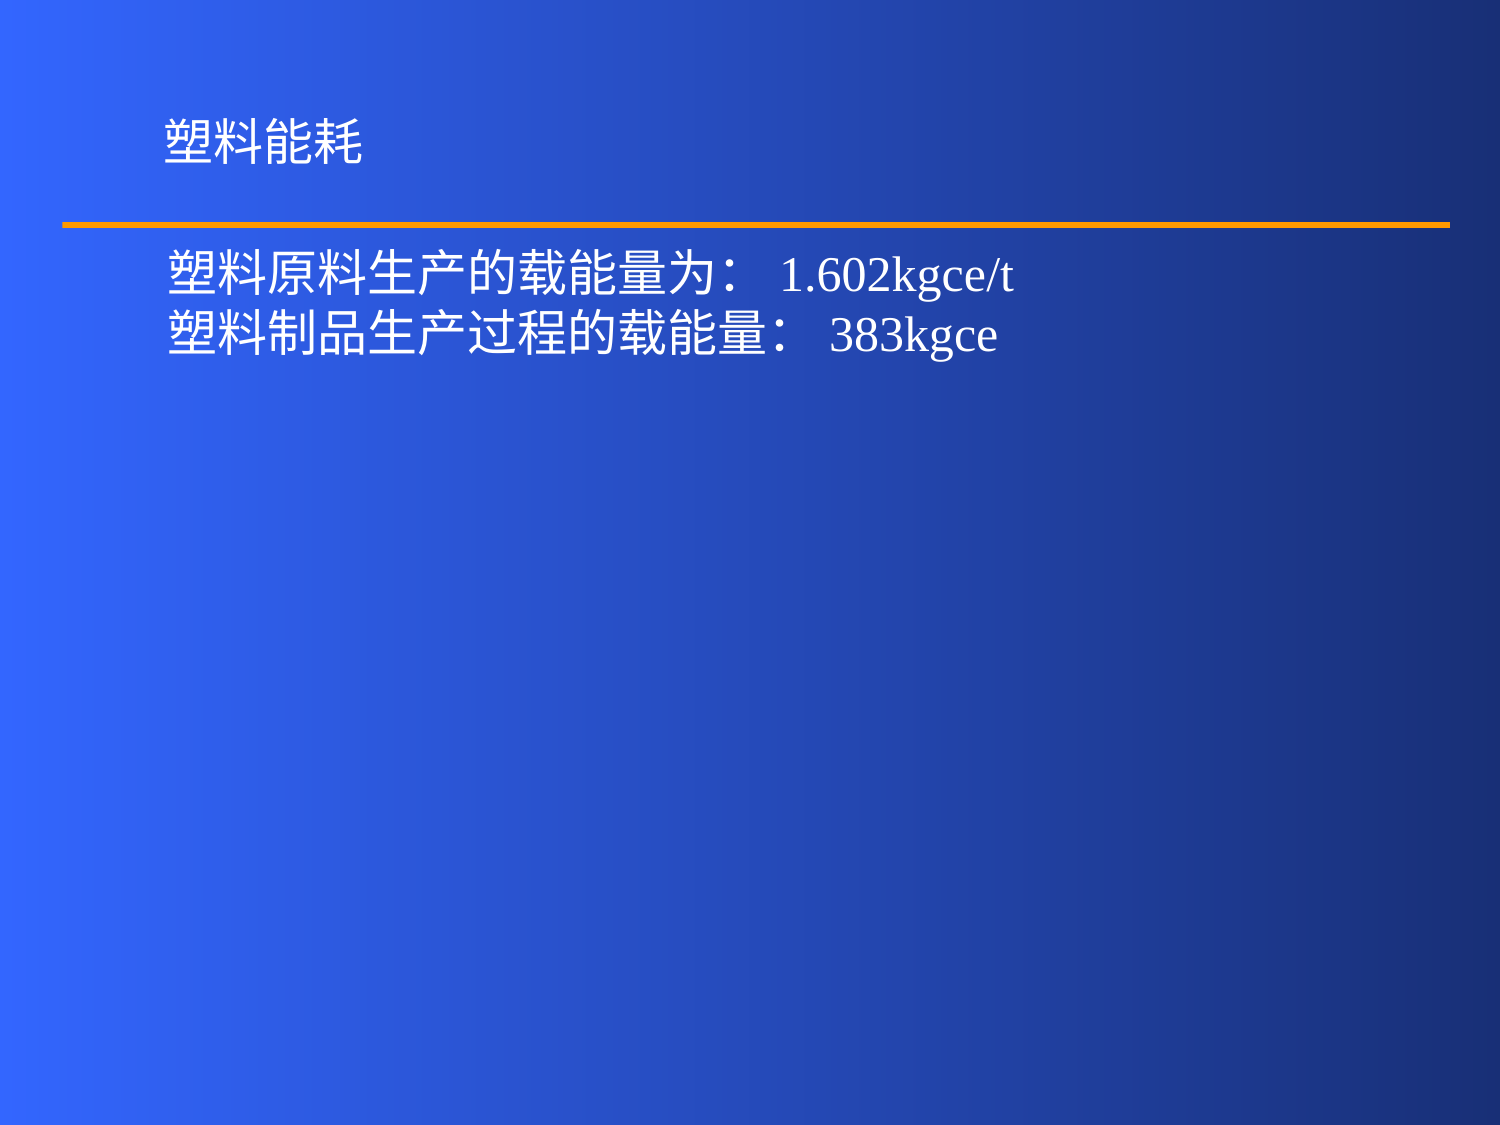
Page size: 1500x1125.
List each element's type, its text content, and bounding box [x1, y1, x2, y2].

text_box 塑料能耗 [148, 103, 379, 179]
text_box 塑料原料生产的载能量为：1.602kgce/t 塑料制品生产过程的载能量：383kgce [152, 234, 1465, 370]
